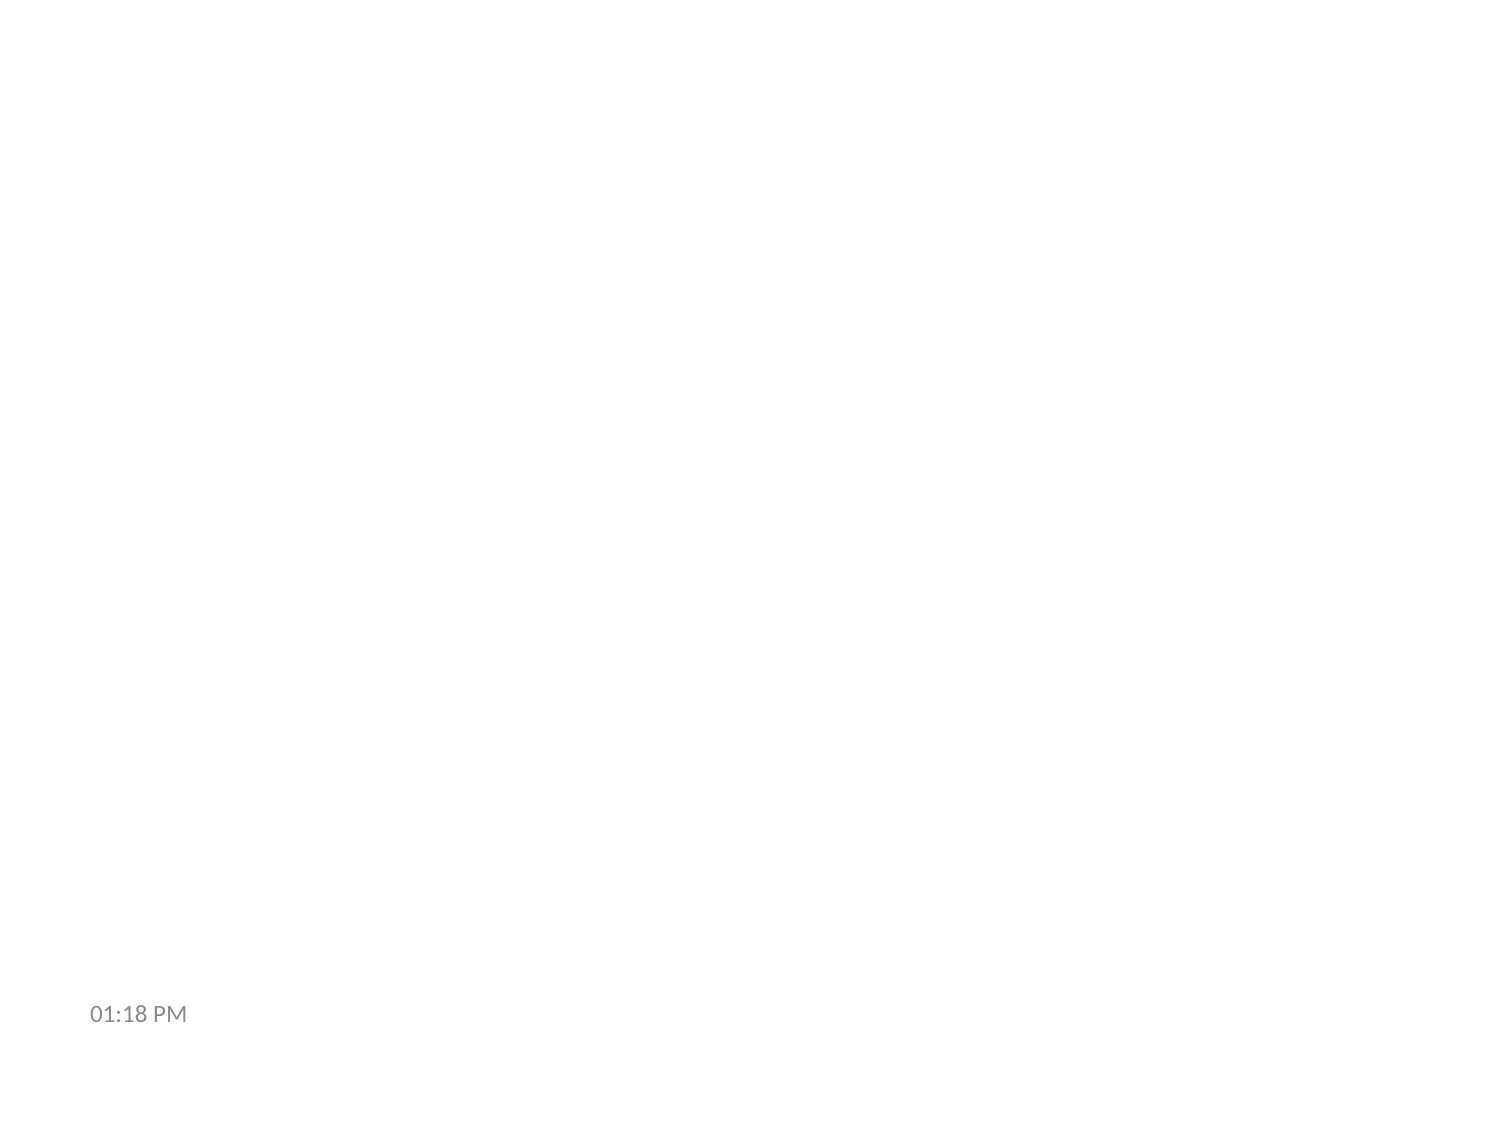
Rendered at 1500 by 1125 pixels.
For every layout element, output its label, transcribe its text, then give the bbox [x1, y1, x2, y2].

text_box 3:35 PM [75, 982, 425, 1043]
